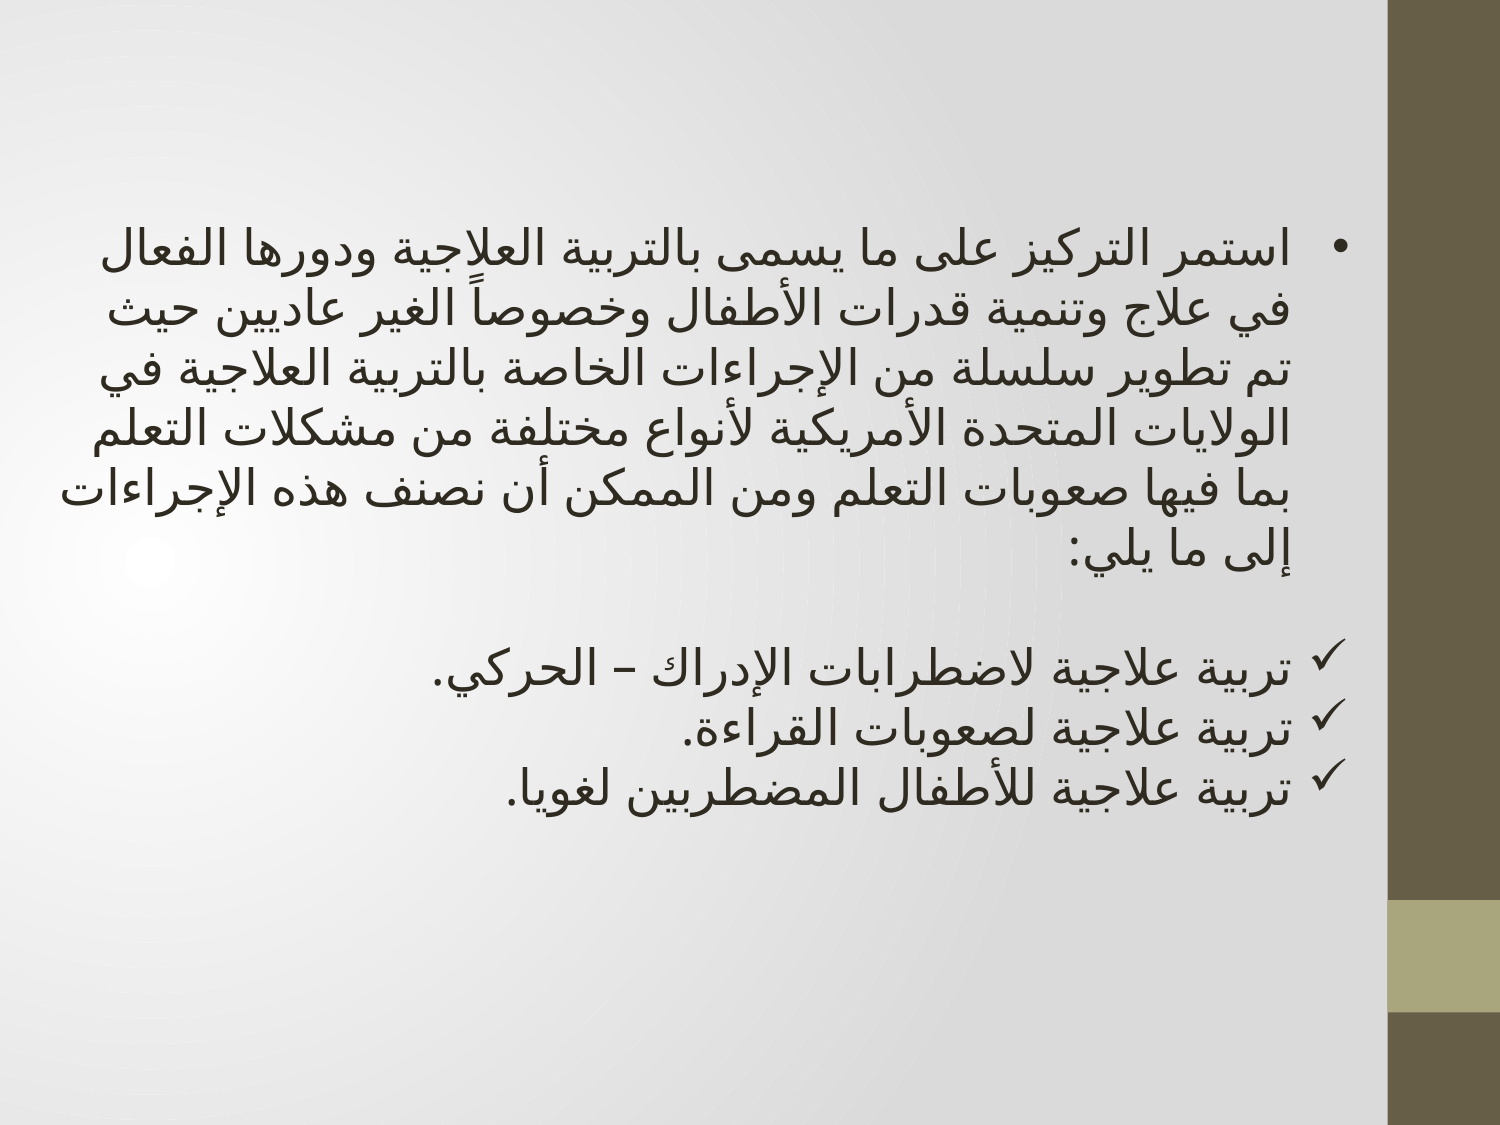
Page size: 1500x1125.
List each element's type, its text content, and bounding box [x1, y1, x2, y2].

text_box استمر التركيز على ما يسمى بالتربية العلاجية ودورها الفعال في علاج وتنمية قدرات الأطفال وخصوصاً الغير عاديين حيث تم تطوير سلسلة من الإجراءات الخاصة بالتربية العلاجية في الولايات المتحدة الأمريكية لأنواع مختلفة من مشكلات التعلم بما فيها صعوبات التعلم ومن الممكن أن نصنف هذه الإجراءات إلى ما يلي: تربية علاجية لاضطرابات الإدراك – الحركي. تربية علاجية لصعوبات القراءة. تربية علاجية للأطفال المضطربين لغويا. [41, 208, 1365, 868]
